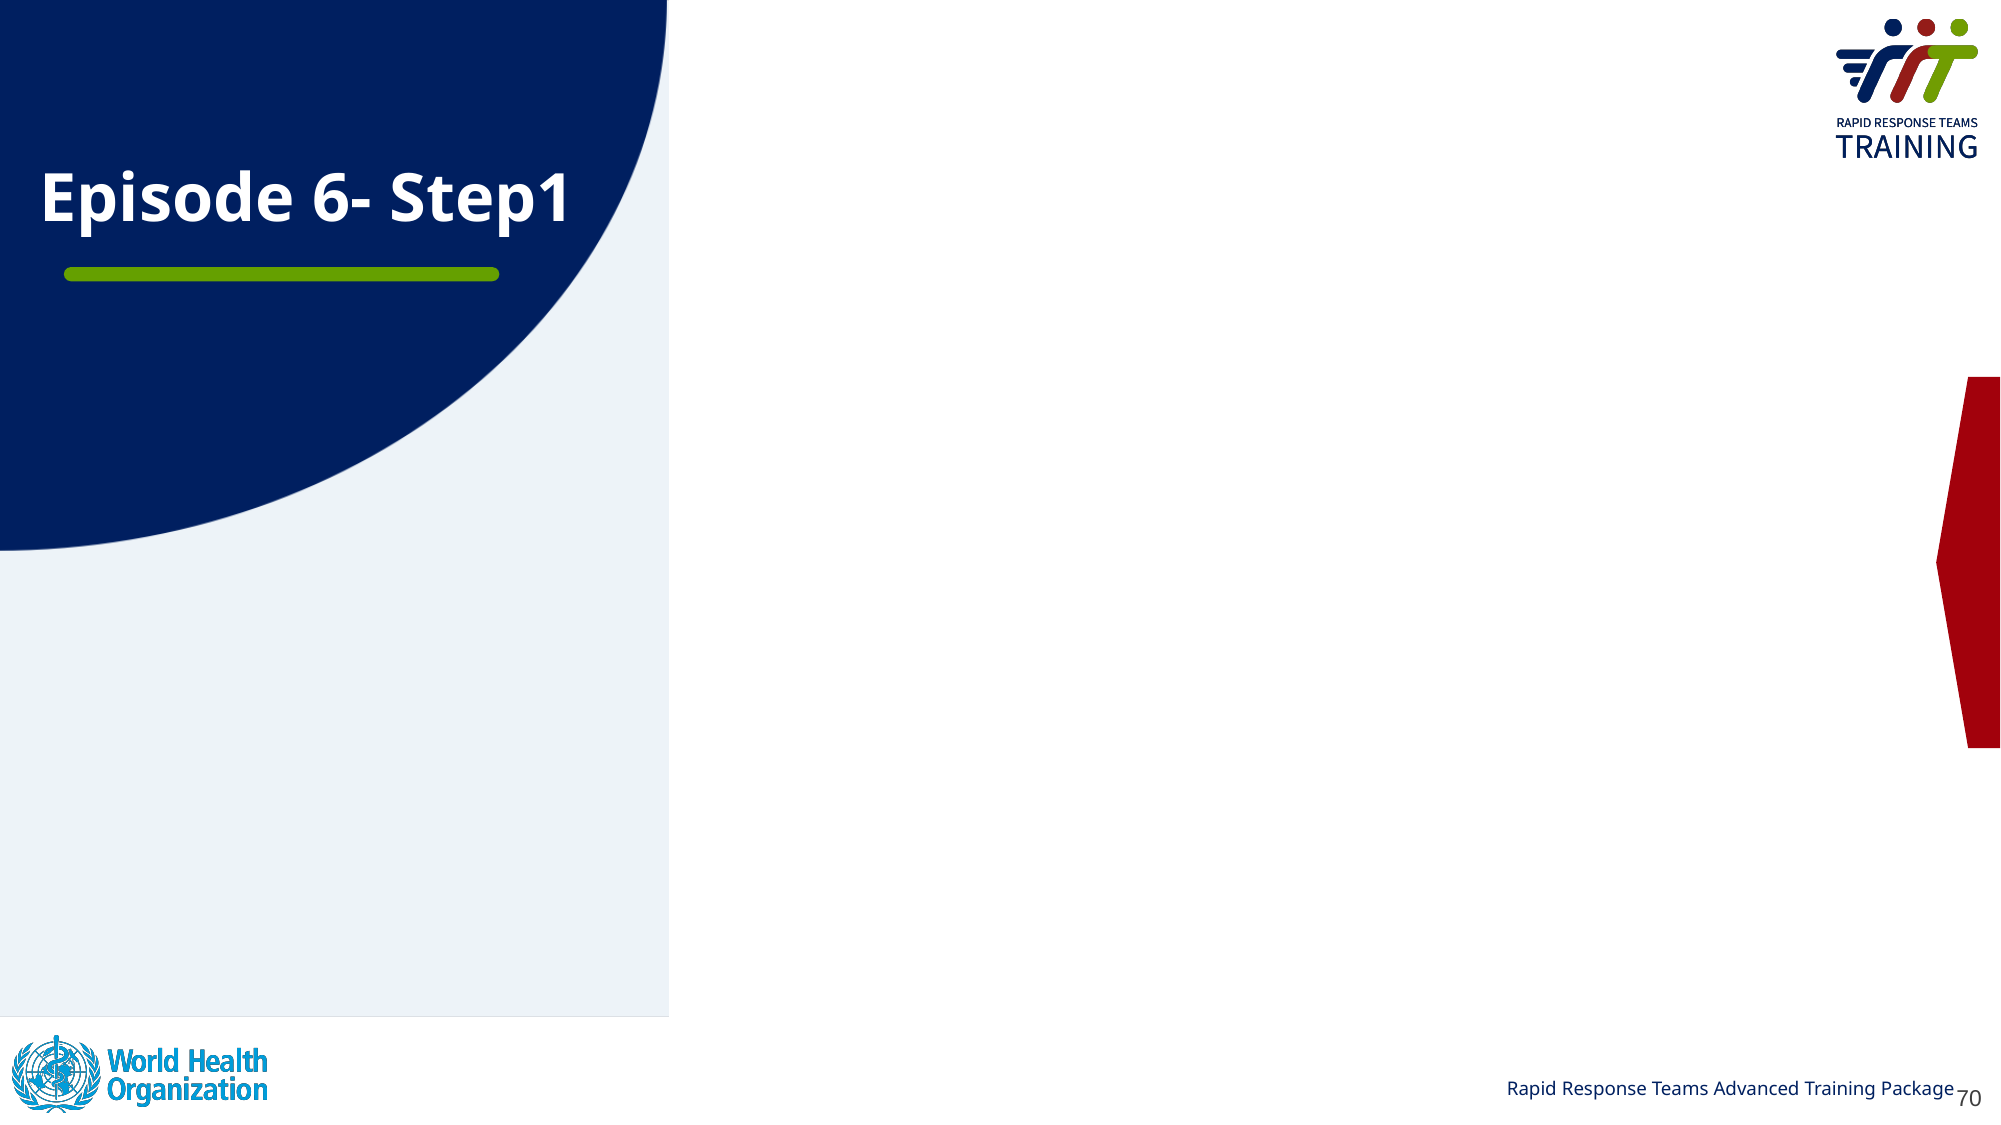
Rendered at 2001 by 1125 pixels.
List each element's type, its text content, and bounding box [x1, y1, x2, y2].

picture [1835, 19, 1978, 167]
picture [59, 1035, 267, 1113]
picture [0, 0, 669, 1018]
picture [12, 1083, 48, 1113]
picture [46, 1056, 54, 1062]
picture [24, 1054, 36, 1087]
picture [71, 1053, 90, 1091]
picture [50, 1108, 62, 1113]
picture [40, 1062, 47, 1070]
picture [12, 1035, 54, 1068]
picture [22, 1062, 26, 1077]
picture [34, 1054, 43, 1078]
picture [36, 1088, 78, 1105]
title Episode 6- Step1 [31, 105, 616, 295]
picture [30, 1083, 37, 1091]
